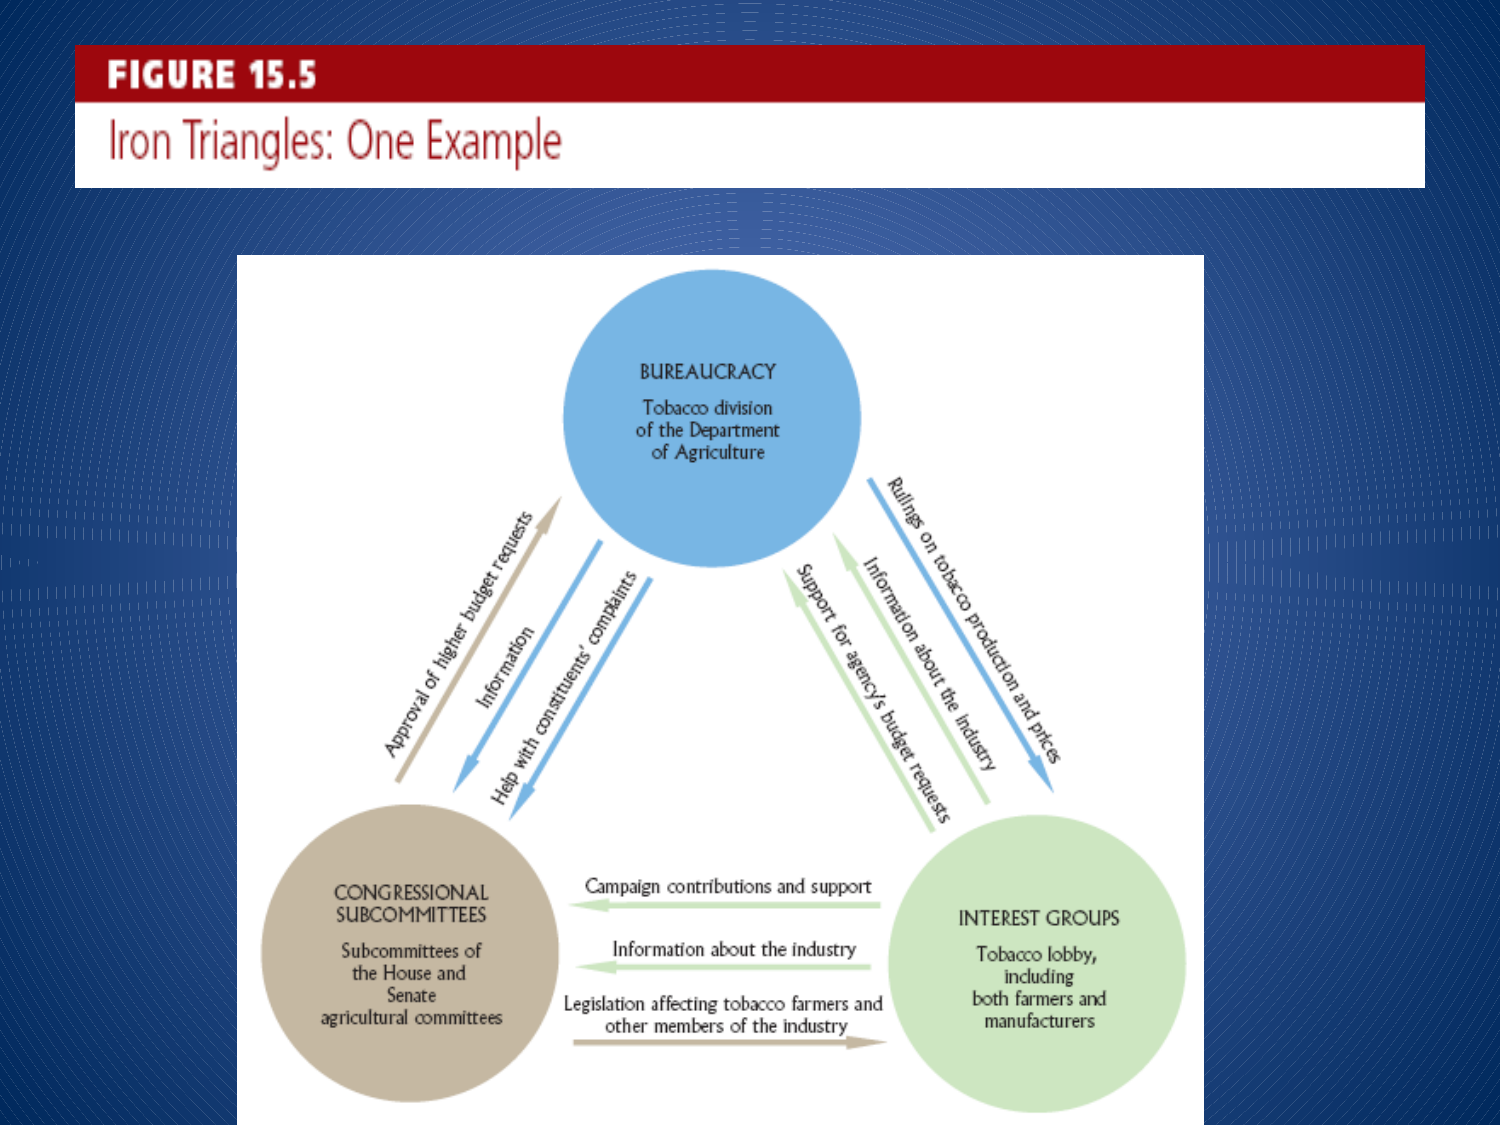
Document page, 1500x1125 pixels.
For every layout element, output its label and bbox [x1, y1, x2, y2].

text_box [74, 44, 1426, 1125]
